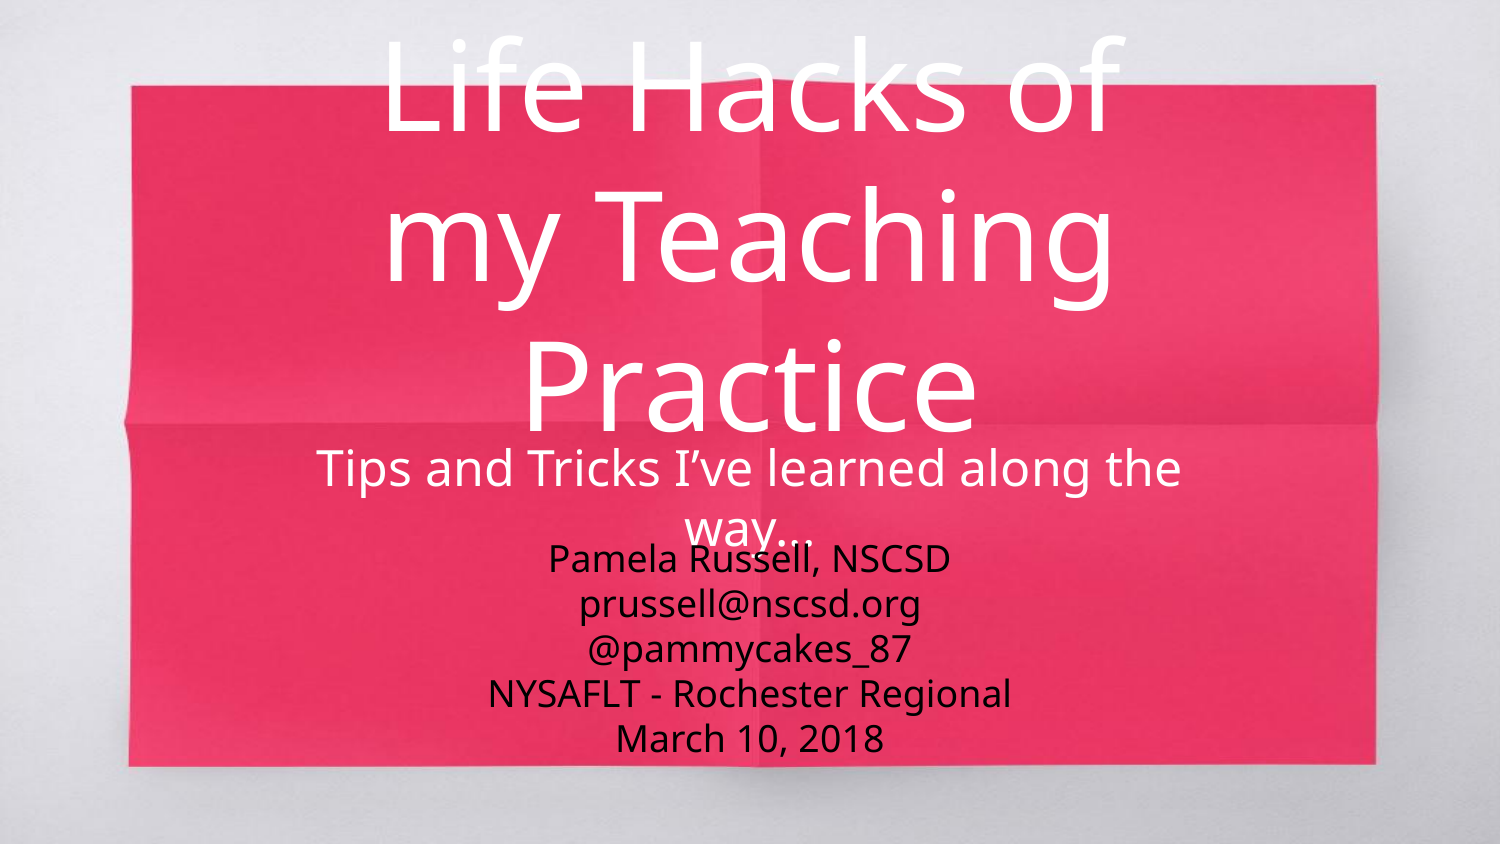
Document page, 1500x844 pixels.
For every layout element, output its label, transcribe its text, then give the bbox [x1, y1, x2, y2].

text_box Pamela Russell, NSCSD prussell@nscsd.org @pammycakes_87 NYSAFLT - Rochester Regional March 10, 2018 [267, 520, 1233, 721]
title Life Hacks of my Teaching Practice [267, 136, 1233, 327]
picture [0, 0, 1500, 844]
text_box Tips and Tricks I’ve learned along the way... [289, 421, 1211, 500]
